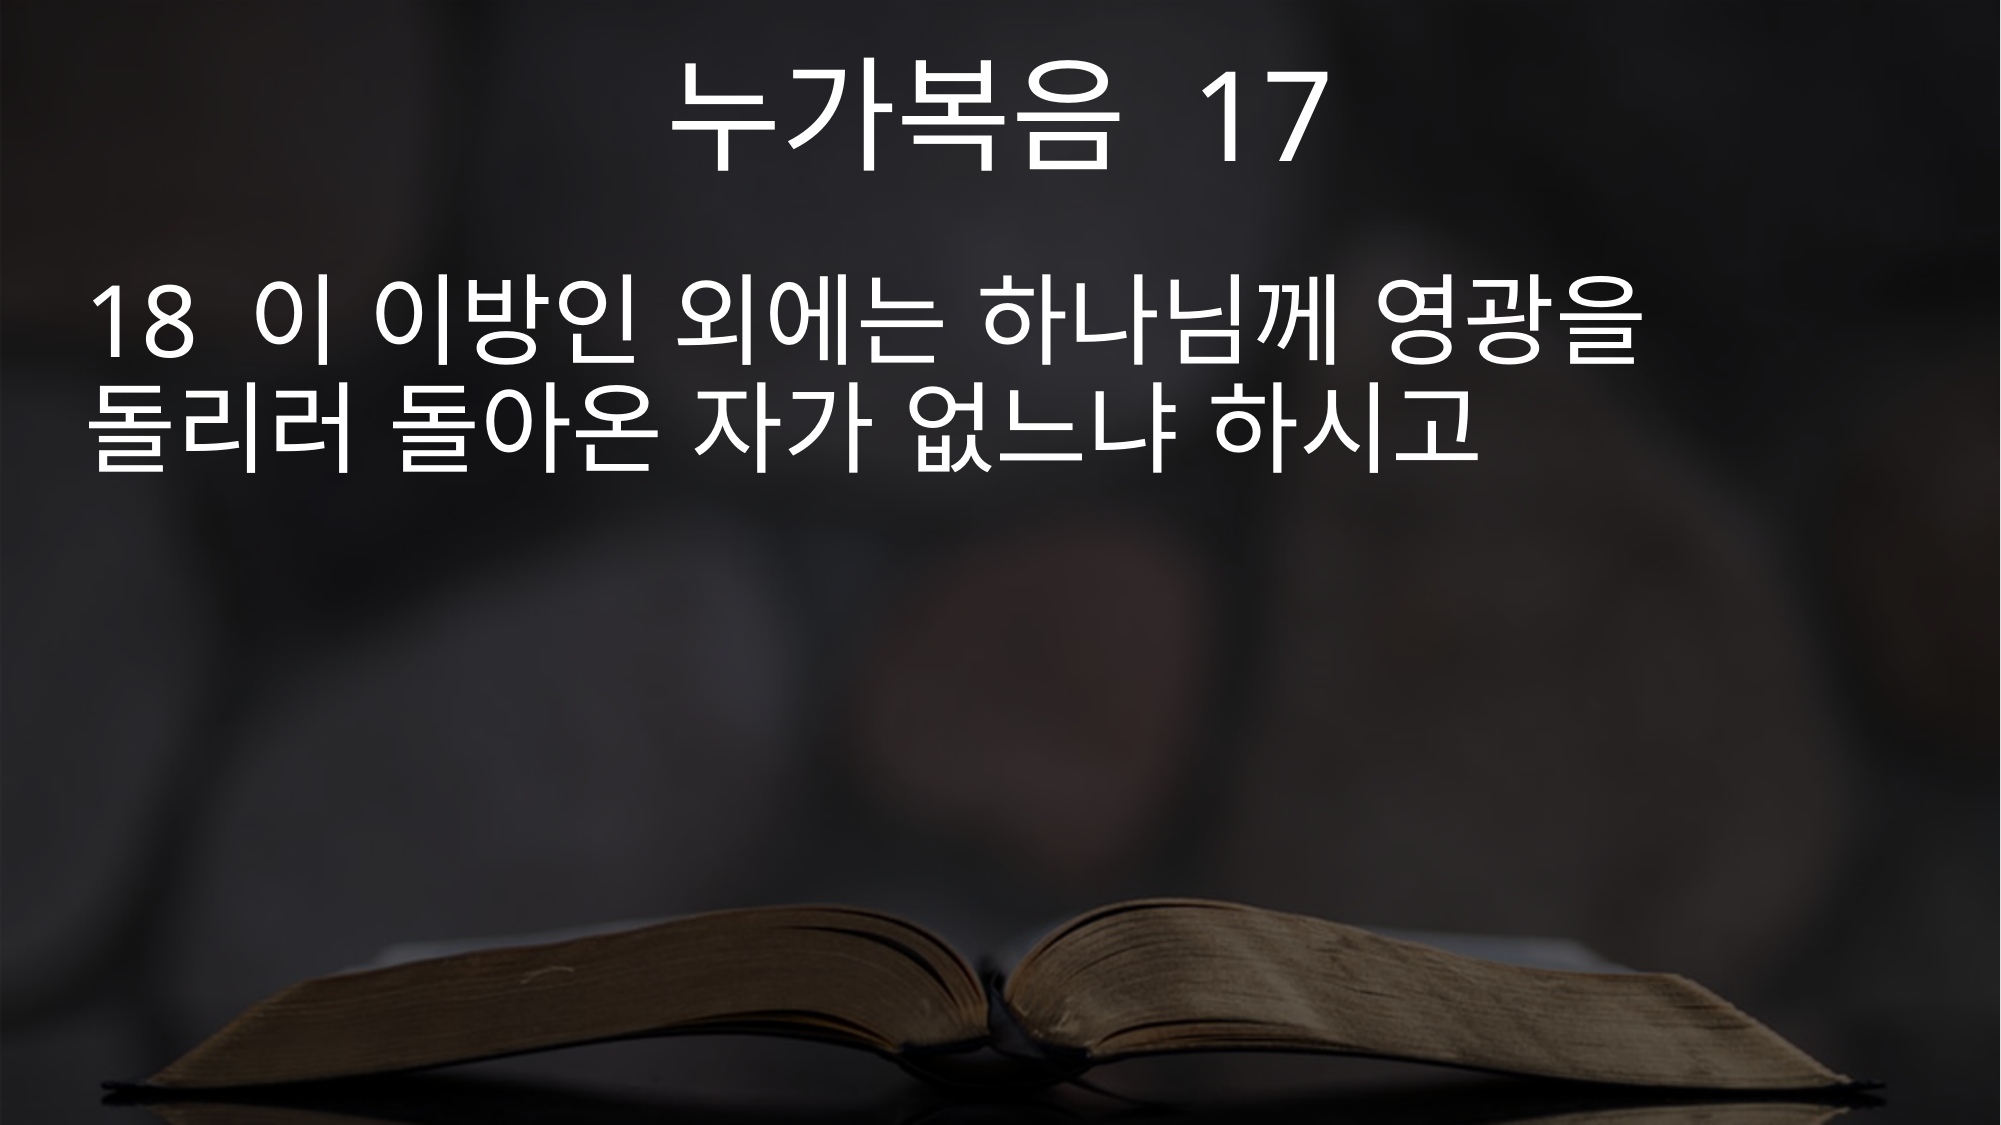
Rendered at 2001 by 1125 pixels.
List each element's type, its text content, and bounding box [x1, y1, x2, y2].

footer 누가복음 17 [0, 32, 2000, 192]
picture [0, 0, 2001, 1125]
list 18 이 이방인 외에는 하나님께 영광을 돌리러 돌아온 자가 없느냐 하시고 [69, 263, 1953, 423]
